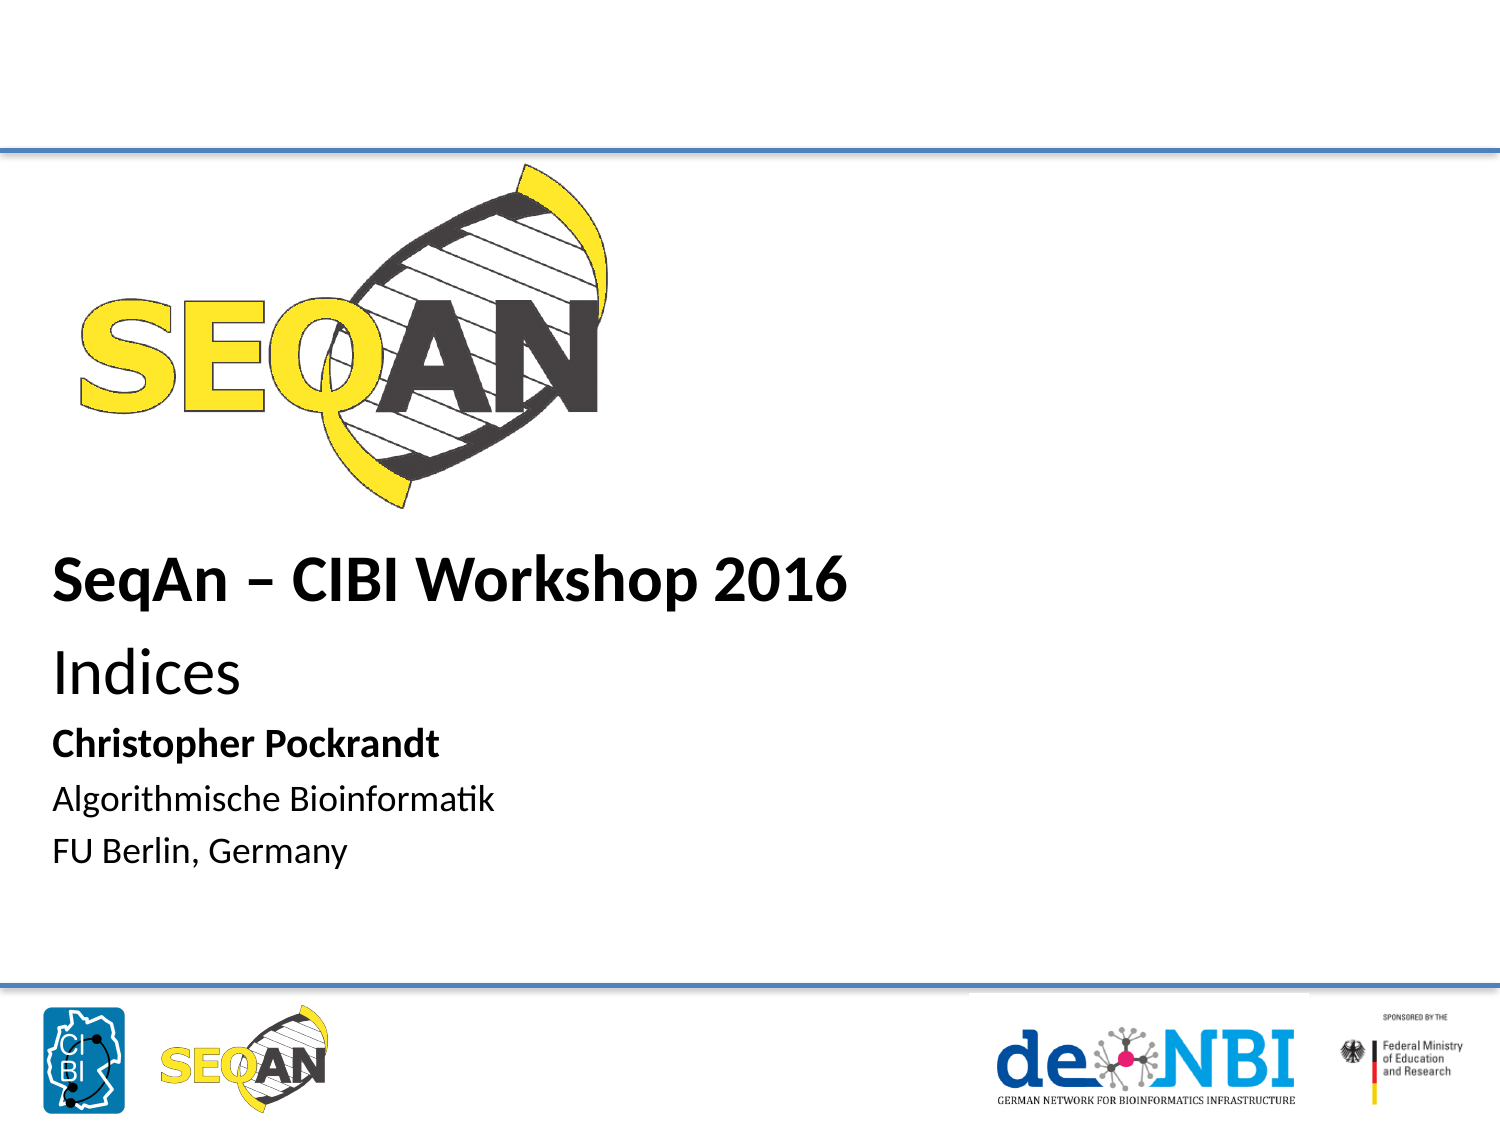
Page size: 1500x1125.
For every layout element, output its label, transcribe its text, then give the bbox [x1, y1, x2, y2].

picture [48, 1010, 120, 1109]
picture [969, 993, 1309, 1122]
text_box SeqAn – CIBI Workshop 2016 Indices Christopher Pockrandt Algorithmische Bioinformatik FU Berlin, Germany [37, 527, 1093, 980]
picture [17, 155, 620, 533]
picture [141, 1002, 332, 1121]
